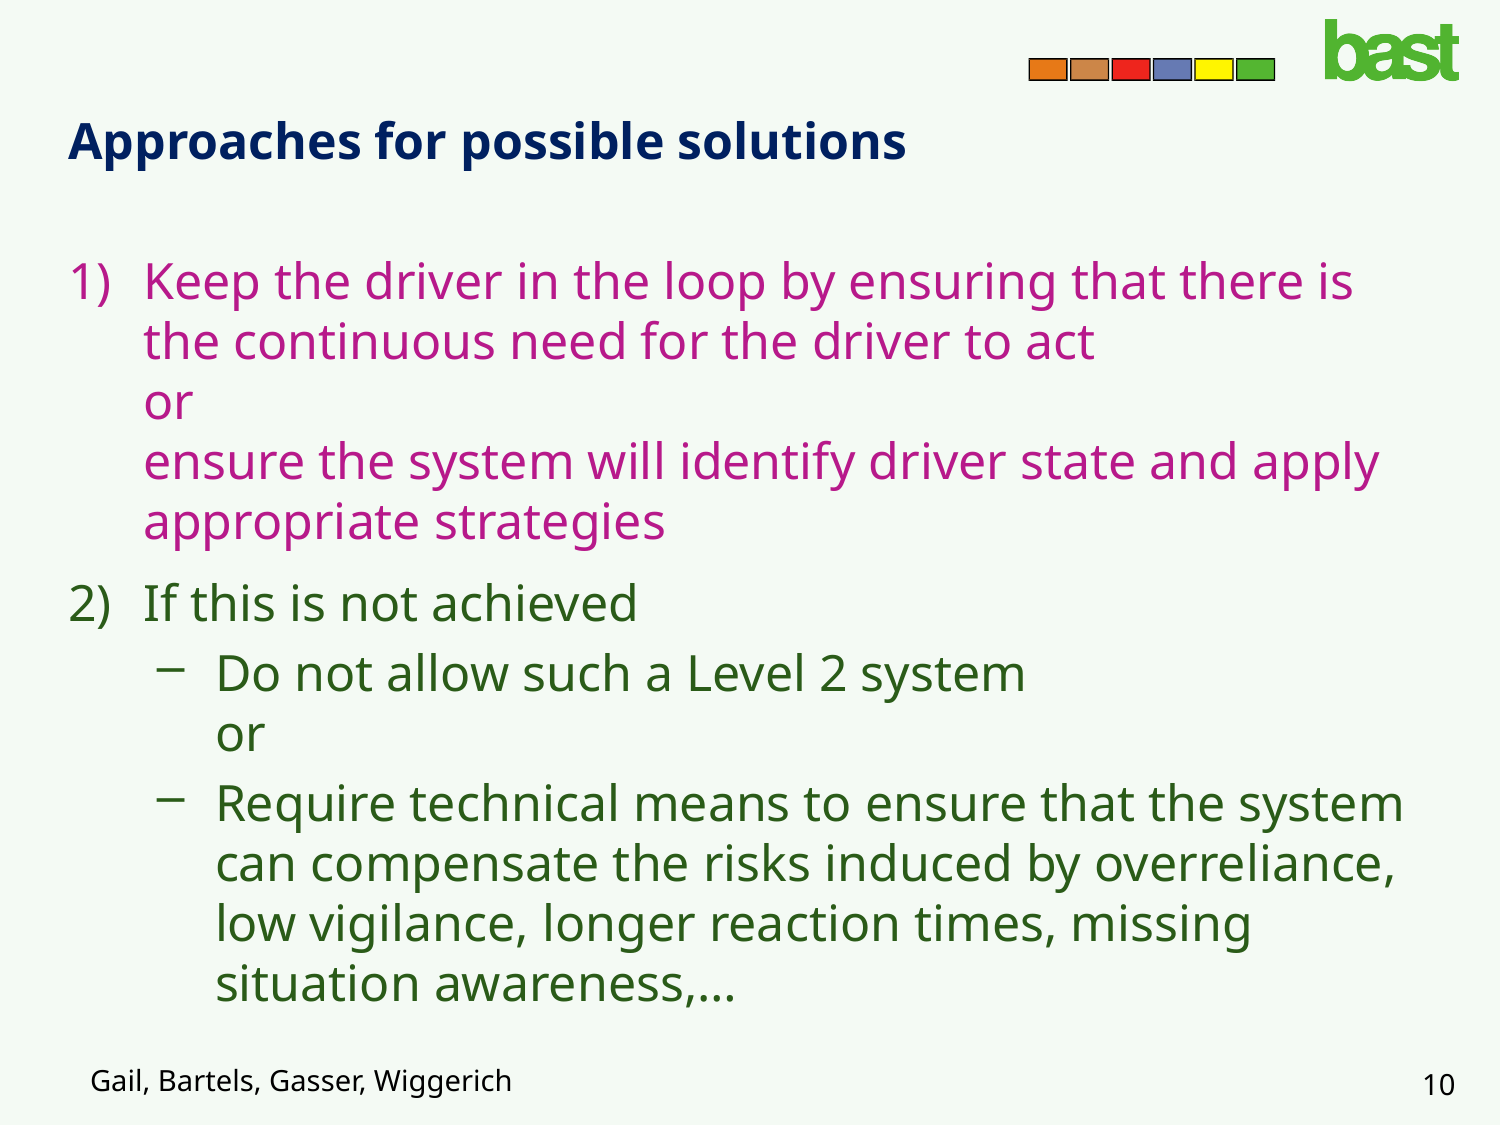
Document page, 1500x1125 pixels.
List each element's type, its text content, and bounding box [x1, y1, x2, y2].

list Approaches for possible solutions Keep the driver in the loop by ensuring that there is the continuous need for the driver to act or ensure the system will identify driver state and apply appropriate strategies If this is not achieved Do not allow such a Level 2 system or Require technical means to ensure that the system can compensate the risks induced by overreliance, low vigilance, longer reaction times, missing situation awareness,… [52, 101, 1449, 1004]
text_box [53, 0, 1500, 89]
slide_number 10 [1120, 1058, 1471, 1125]
footer Gail, Bartels, Gasser, Wiggerich [74, 1054, 763, 1125]
